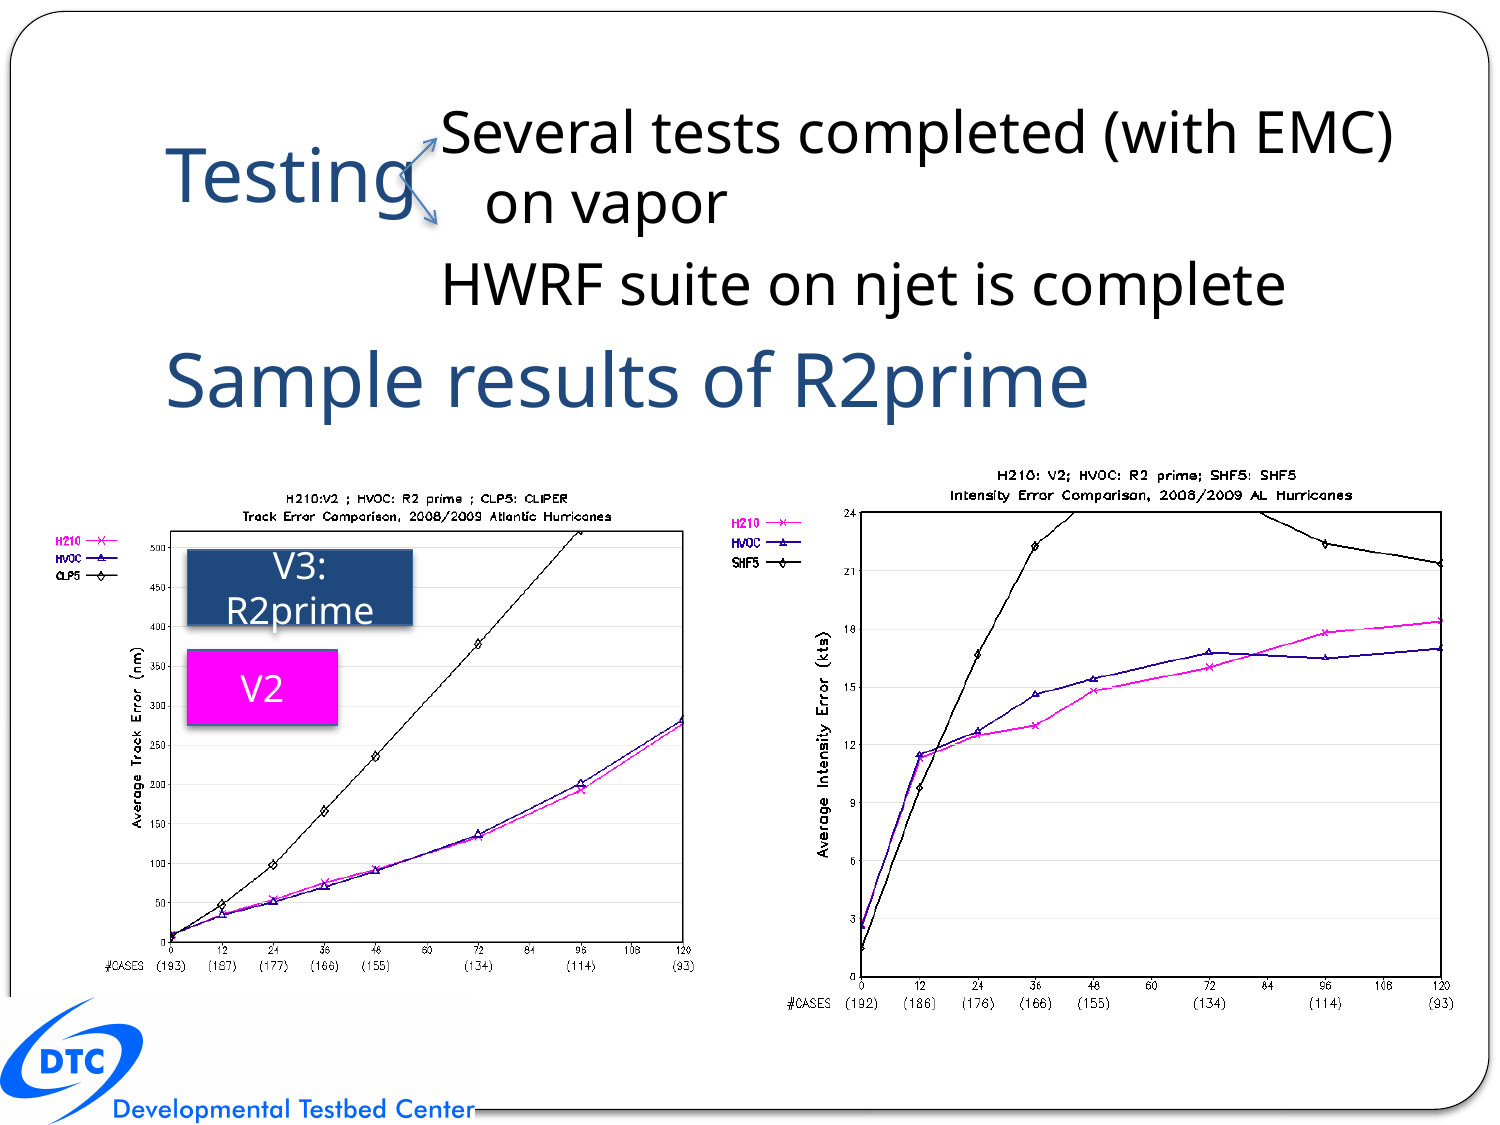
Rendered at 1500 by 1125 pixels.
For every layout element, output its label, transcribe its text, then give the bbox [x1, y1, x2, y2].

list Several tests completed (with EMC) on vapor HWRF suite on njet is complete [424, 87, 1463, 263]
picture [49, 487, 713, 985]
text_box Sample results of R2prime [149, 249, 1425, 438]
picture [0, 997, 475, 1125]
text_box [393, 180, 445, 219]
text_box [399, 137, 438, 176]
title Testing [149, 44, 1426, 233]
picture [724, 462, 1476, 1026]
